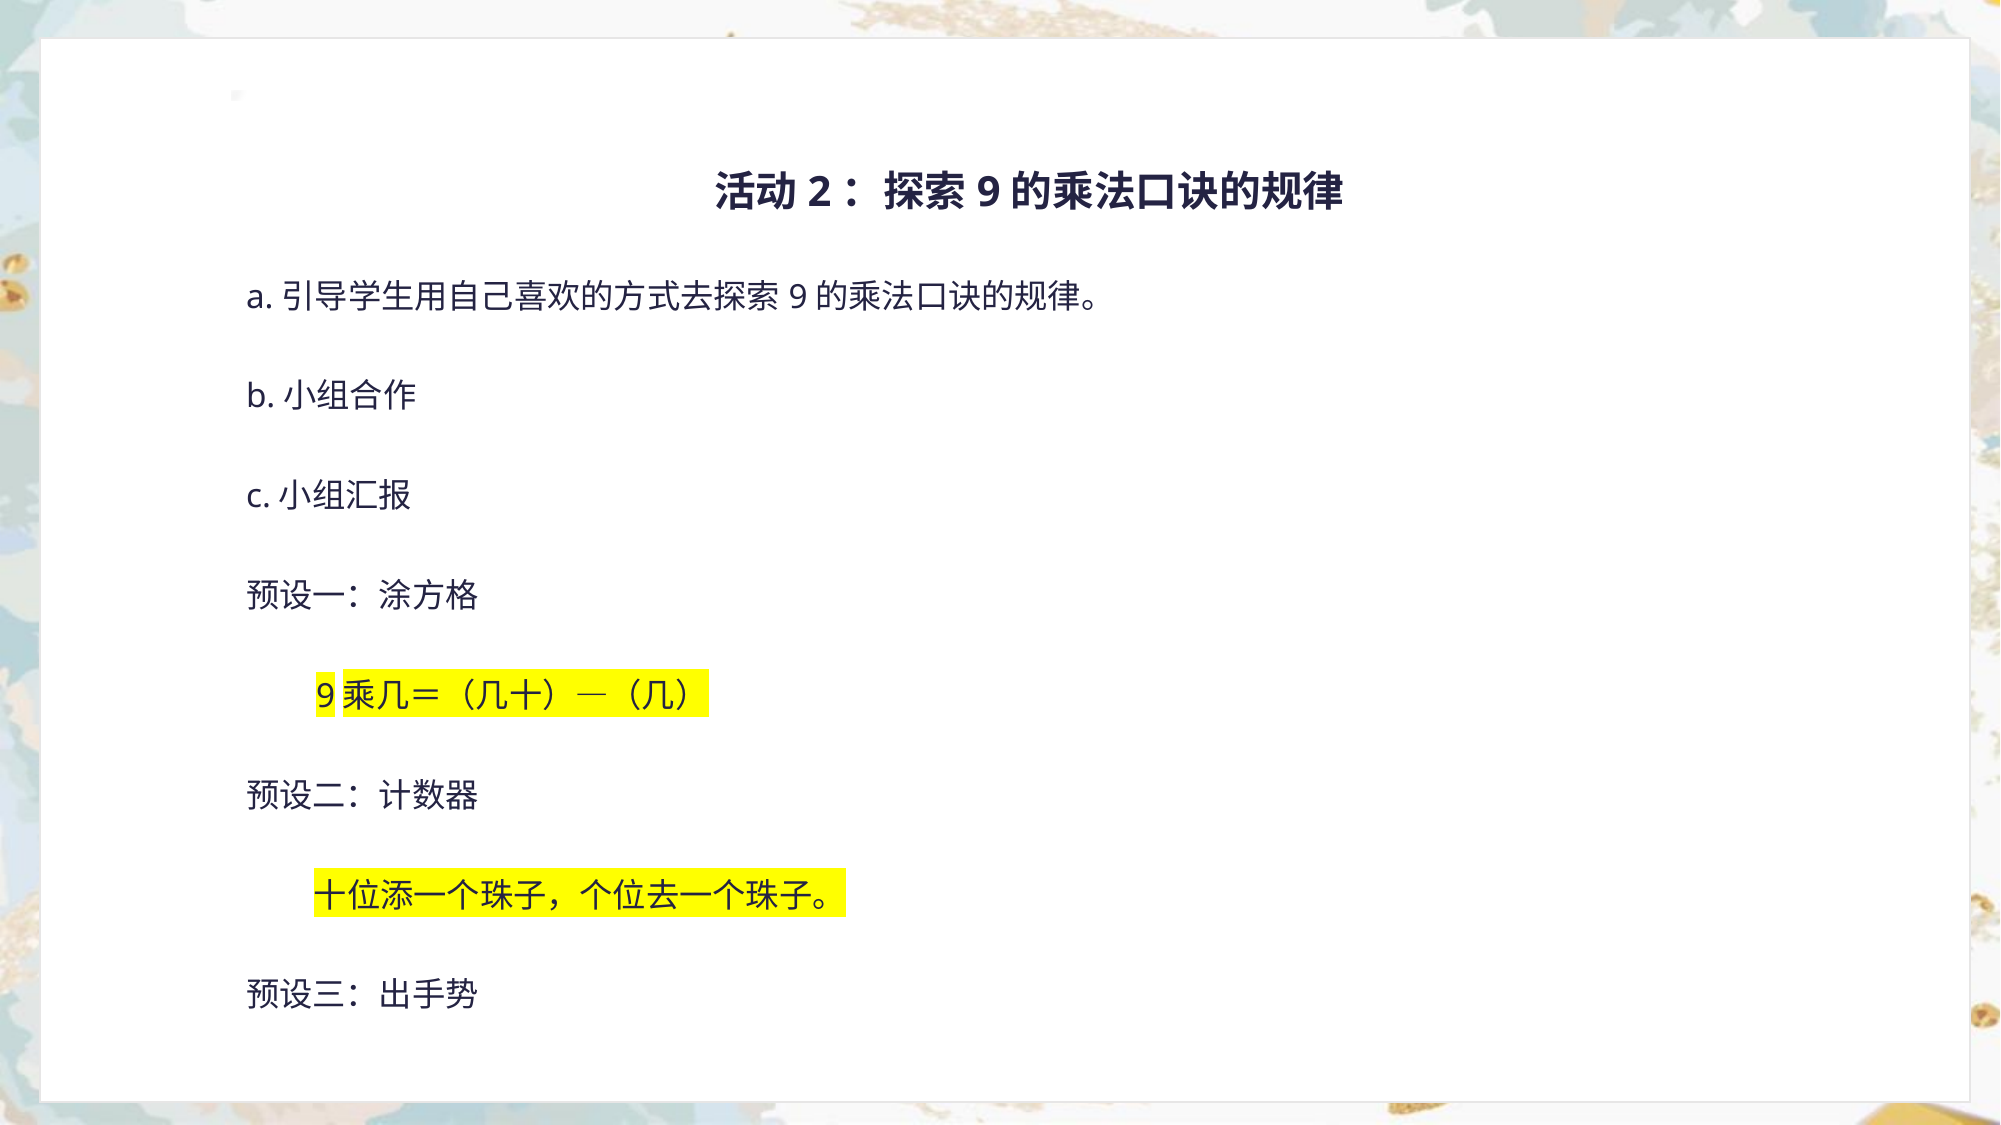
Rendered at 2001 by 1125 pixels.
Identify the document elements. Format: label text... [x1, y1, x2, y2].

picture [0, 0, 2001, 1125]
text_box 活动2：探索9的乘法口诀的规律 a.引导学生用自己喜欢的方式去探索9的乘法口诀的规律。 b.小组合作 c.小组汇报 预设一：涂方格 9乘几＝（几十）—（几） 预设二：计数器 十位添一个珠子，个位去一个珠子。 预设三：出手势 [231, 82, 1828, 1021]
